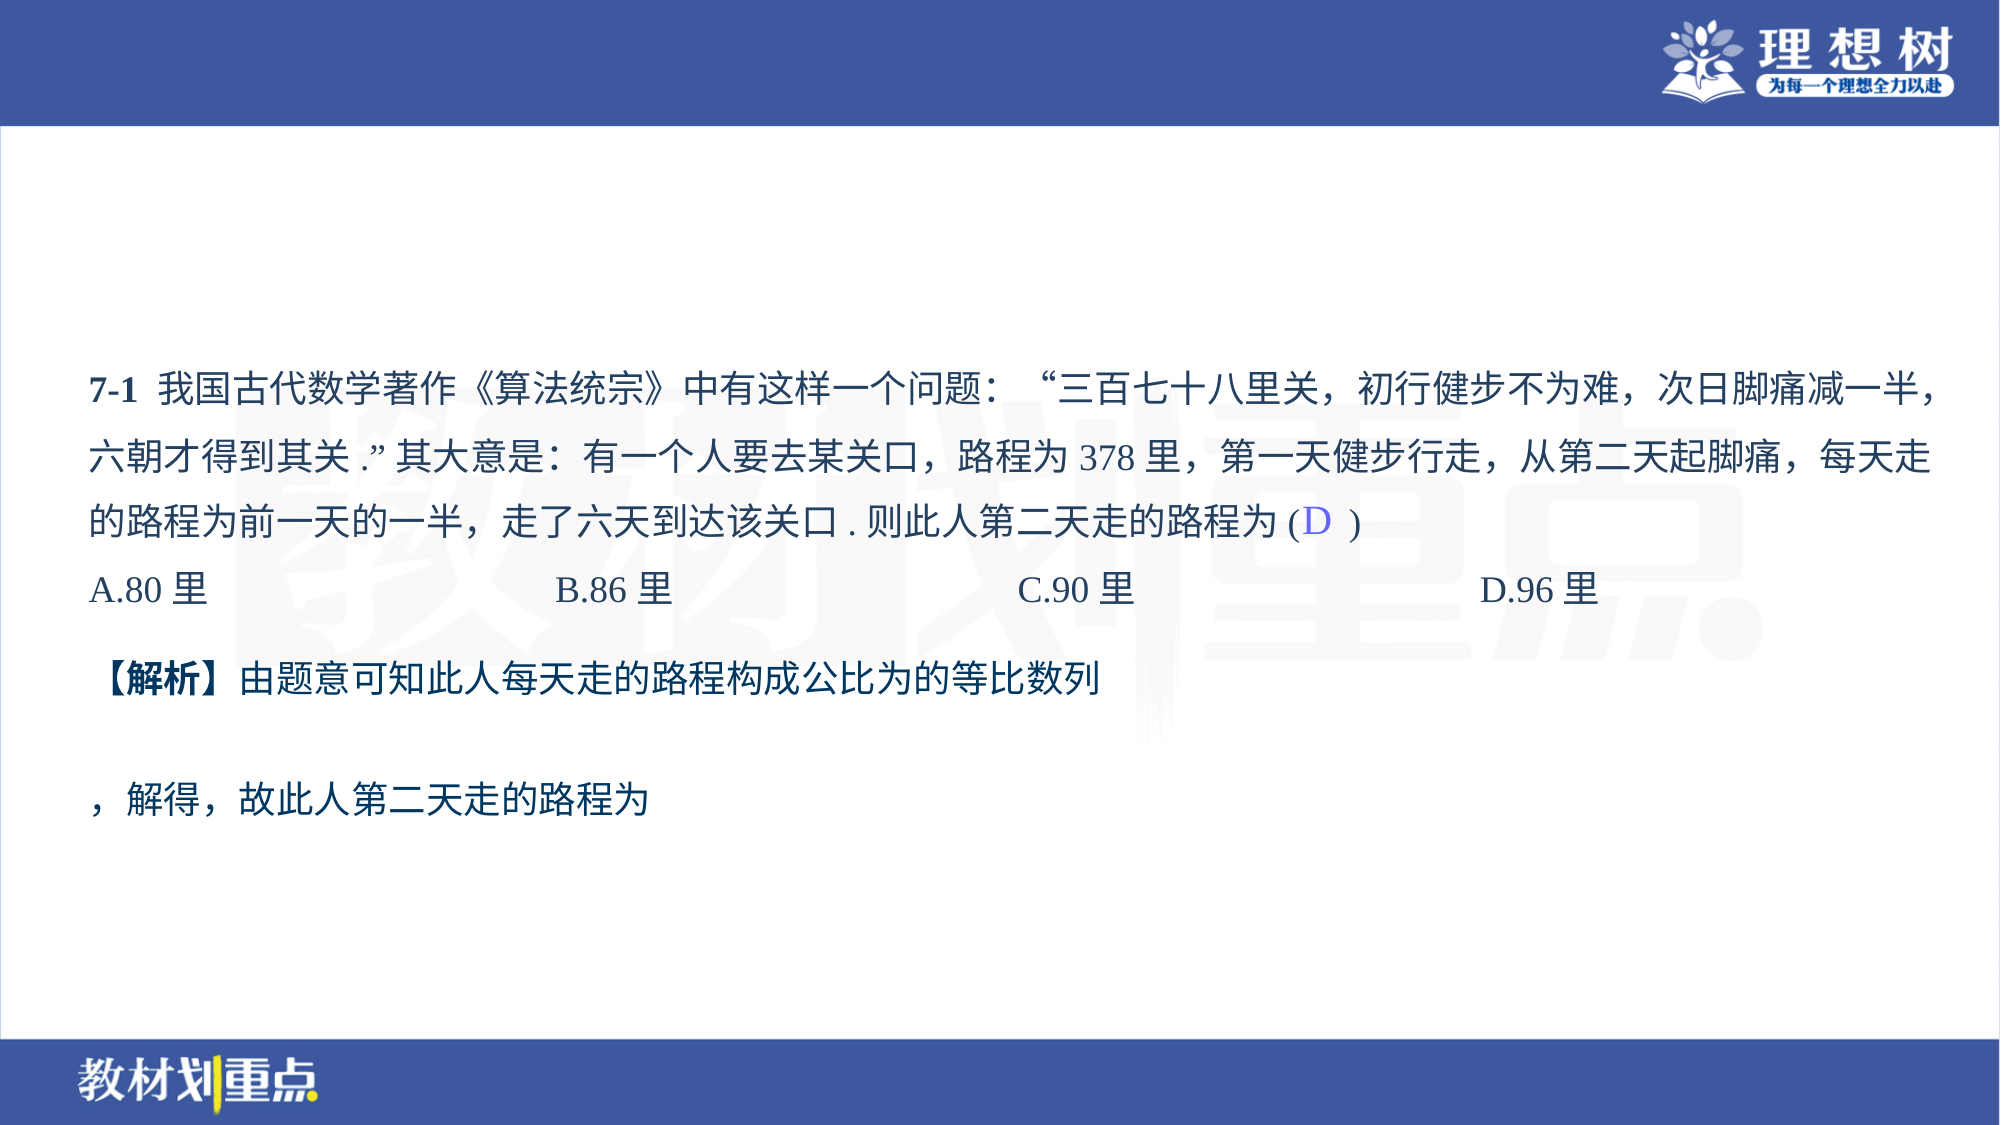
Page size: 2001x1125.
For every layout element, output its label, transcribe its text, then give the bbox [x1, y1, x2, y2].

text_box 7-1 我国古代数学著作《算法统宗》中有这样一个问题：“三百七十八里关，初行健步不为难，次日脚痛减一半， 六朝才得到其关.”其大意是：有一个人要去某关口，路程为378里，第一天健步行走，从第二天起脚痛，每天走 的路程为前一天的一半，走了六天到达该关口.则此人第二天走的路程为( ) [88, 340, 1911, 536]
text_box A.80里 B.86里 C.90里 D.96里 [88, 542, 1911, 603]
text_box D [1286, 490, 1348, 541]
picture [0, 0, 2000, 1125]
